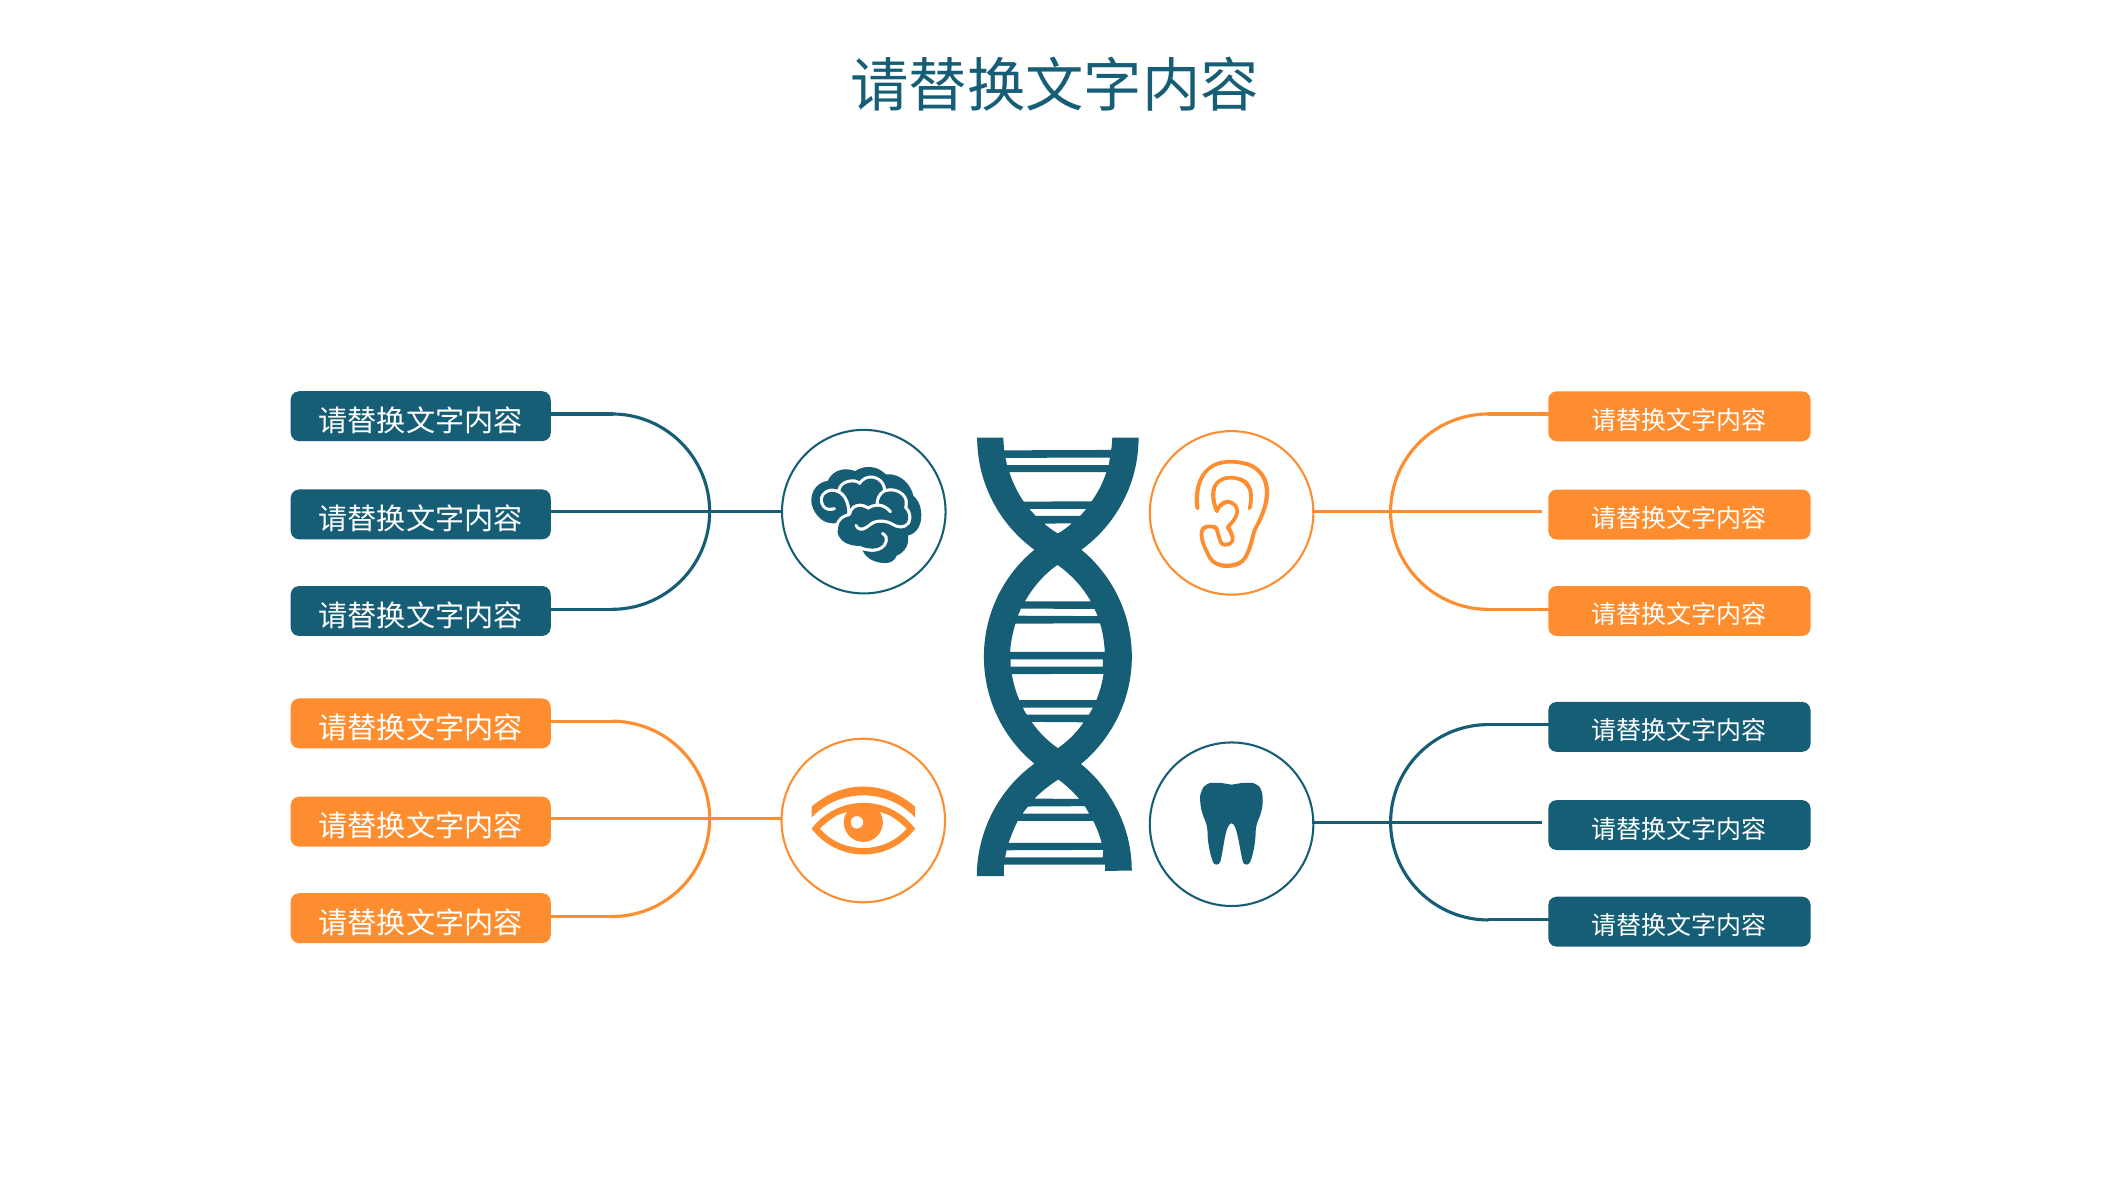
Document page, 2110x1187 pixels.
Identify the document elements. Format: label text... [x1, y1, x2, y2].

text_box 请替换文字内容 [1586, 488, 1812, 541]
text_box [1149, 742, 1314, 906]
text_box 请替换文字内容 [1586, 799, 1812, 852]
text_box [1390, 724, 1586, 920]
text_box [514, 413, 710, 610]
text_box 请替换文字内容 [289, 795, 514, 848]
text_box 请替换文字内容 [289, 892, 552, 945]
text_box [781, 738, 946, 903]
text_box 请替换文字内容 [289, 488, 514, 541]
text_box 请替换文字内容 [1547, 390, 1812, 443]
text_box 请替换文字内容 [289, 584, 552, 637]
text_box [976, 437, 1139, 877]
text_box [1149, 431, 1314, 595]
text_box 请替换文字内容 [1547, 895, 1812, 948]
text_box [781, 429, 946, 594]
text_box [1390, 413, 1586, 610]
text_box 请替换文字内容 [289, 697, 552, 750]
text_box 请替换文字内容 [1547, 700, 1812, 753]
text_box 请替换文字内容 [1547, 584, 1812, 638]
text_box 请替换文字内容 [289, 390, 552, 443]
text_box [514, 721, 710, 917]
text_box 请替换文字内容 [795, 26, 1314, 125]
